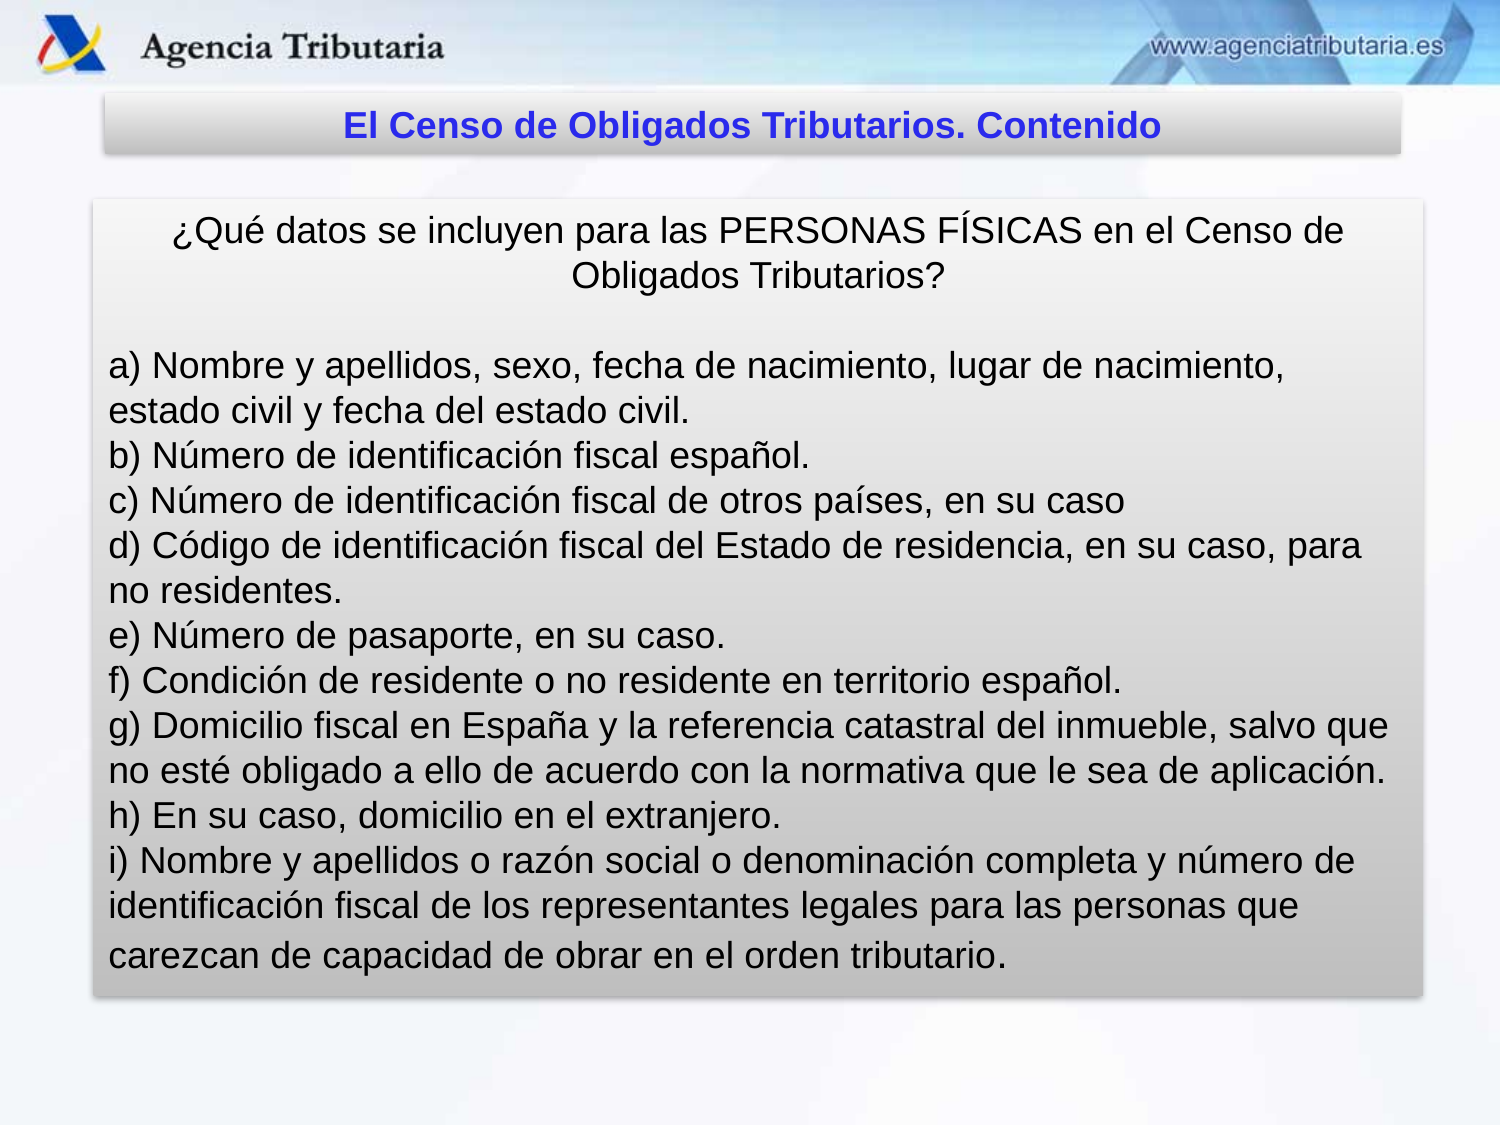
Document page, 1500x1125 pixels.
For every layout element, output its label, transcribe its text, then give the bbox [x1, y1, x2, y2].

text_box El Censo de Obligados Tributarios. Contenido [105, 93, 1401, 154]
text_box ¿Qué datos se incluyen para las PERSONAS FÍSICAS en el Censo de Obligados Tributarios? a) Nombre y apellidos, sexo, fecha de nacimiento, lugar de nacimiento, estado civil y fecha del estado civil. b) Número de identificación fiscal español. c) Número de identificación fiscal de otros países, en su caso d) Código de identificación fiscal del Estado de residencia, en su caso, para no residentes. e) Número de pasaporte, en su caso. f) Condición de residente o no residente en territorio español. g) Domicilio fiscal en España y la referencia catastral del inmueble, salvo que no esté obligado a ello de acuerdo con la normativa que le sea de aplicación. h) En su caso, domicilio en el extranjero. i) Nombre y apellidos o razón social o denominación completa y número de identificación fiscal de los representantes legales para las personas que carezcan de capacidad de obrar en el orden tributario. [93, 199, 1424, 996]
picture [0, 0, 1500, 1125]
